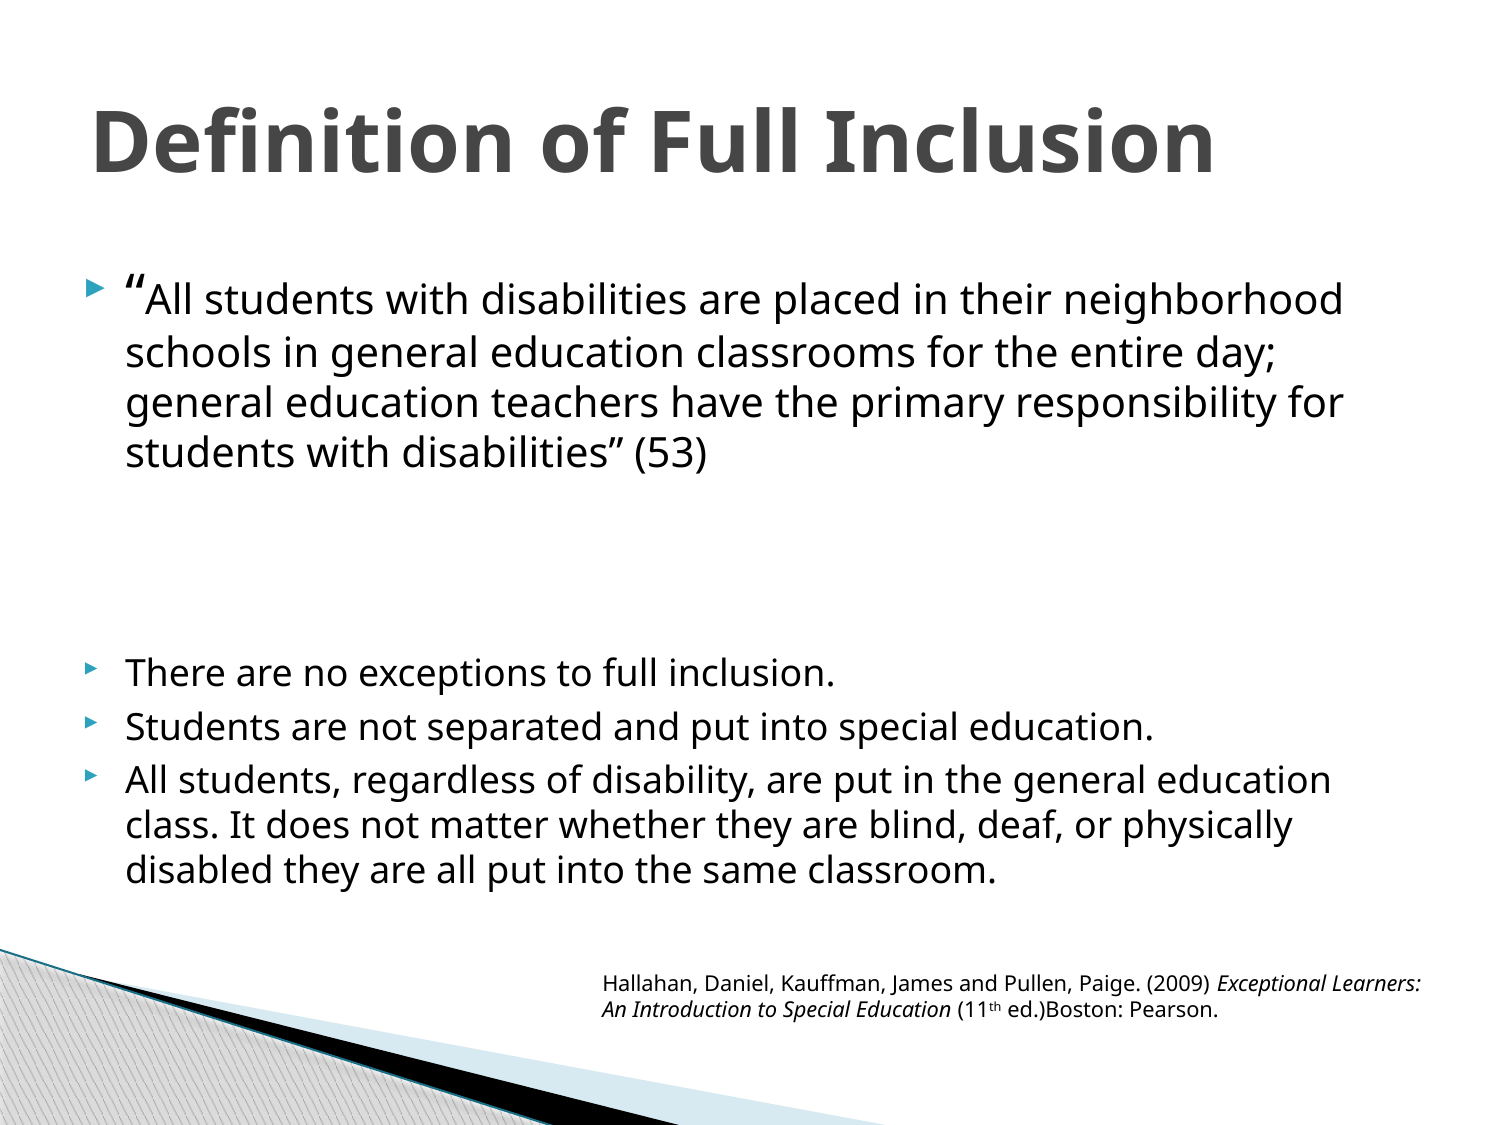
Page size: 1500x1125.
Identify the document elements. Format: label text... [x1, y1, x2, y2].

text_box Hallahan, Daniel, Kauffman, James and Pullen, Paige. (2009) Exceptional Learners: An Introduction to Special Education (11th ed.)Boston: Pearson. [587, 962, 1450, 1030]
list “All students with disabilities are placed in their neighborhood schools in general education classrooms for the entire day; general education teachers have the primary responsibility for students with disabilities” (53) There are no exceptions to full inclusion. Students are not separated and put into special education. All students, regardless of disability, are put in the general education class. It does not matter whether they are blind, deaf, or physically disabled they are all put into the same classroom. [49, 174, 1438, 1038]
title Definition of Full Inclusion [75, 45, 1425, 233]
